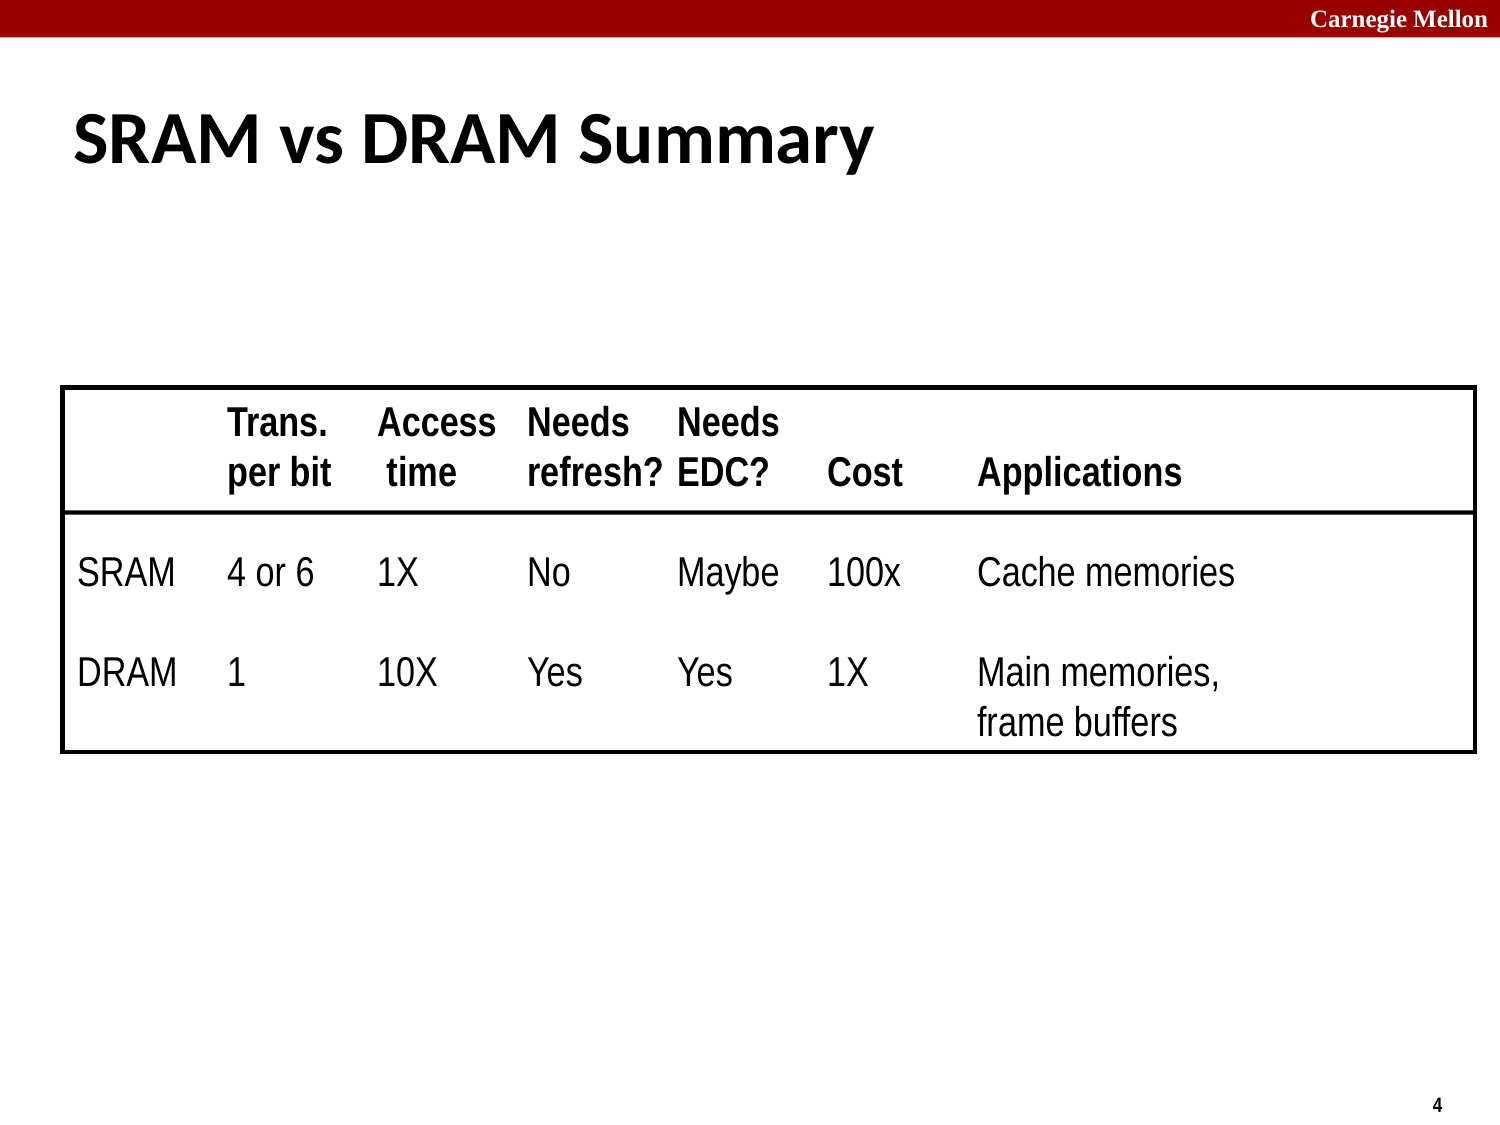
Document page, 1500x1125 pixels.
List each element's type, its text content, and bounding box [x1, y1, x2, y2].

text_box Trans. Access Needs Needs per bit time refresh? EDC? Cost Applications SRAM 4 or 6 1X No Maybe 100x Cache memories DRAM 1 10X Yes Yes 1X Main memories, frame buffers [62, 513, 1475, 753]
title SRAM vs DRAM Summary [58, 71, 1305, 197]
text_box Trans. Access Needs Needs per bit time refresh? EDC? Cost Applications SRAM 4 or 6 1X No Maybe 100x Cache memories DRAM 1 10X Yes Yes 1X Main memories, frame buffers [62, 387, 1475, 512]
